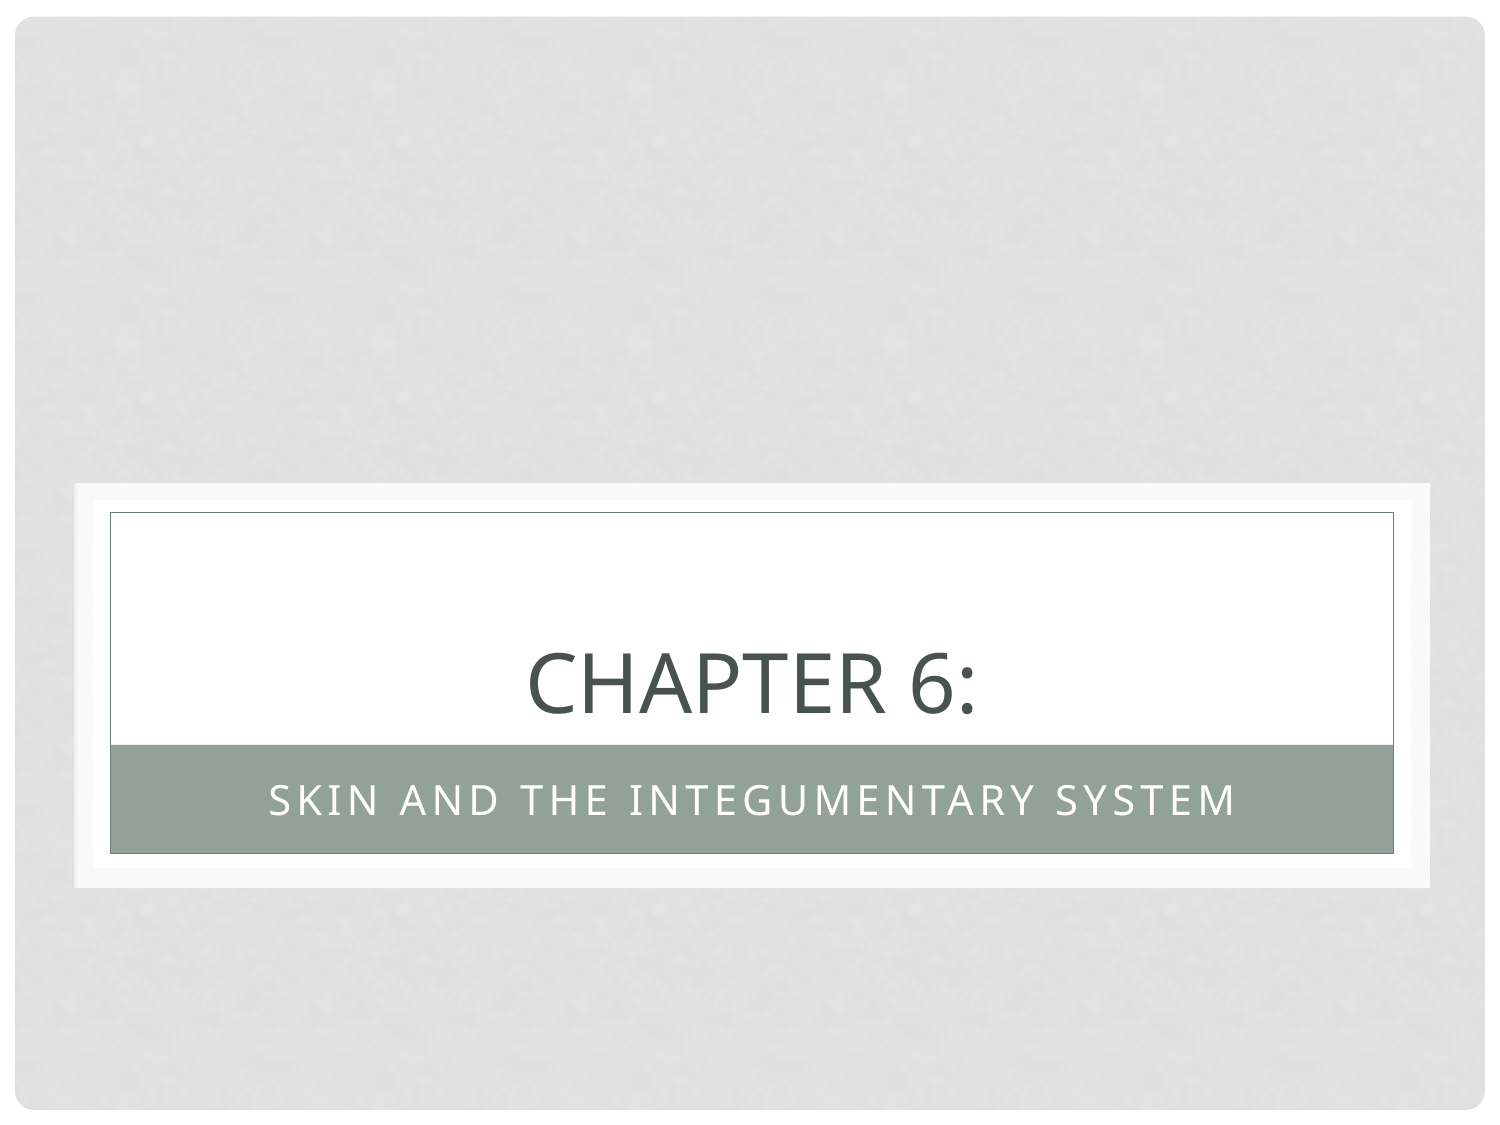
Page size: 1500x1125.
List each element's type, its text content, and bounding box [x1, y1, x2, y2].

list Skin and the Integumentary System [120, 755, 1384, 842]
title Chapter 6: [120, 525, 1384, 738]
